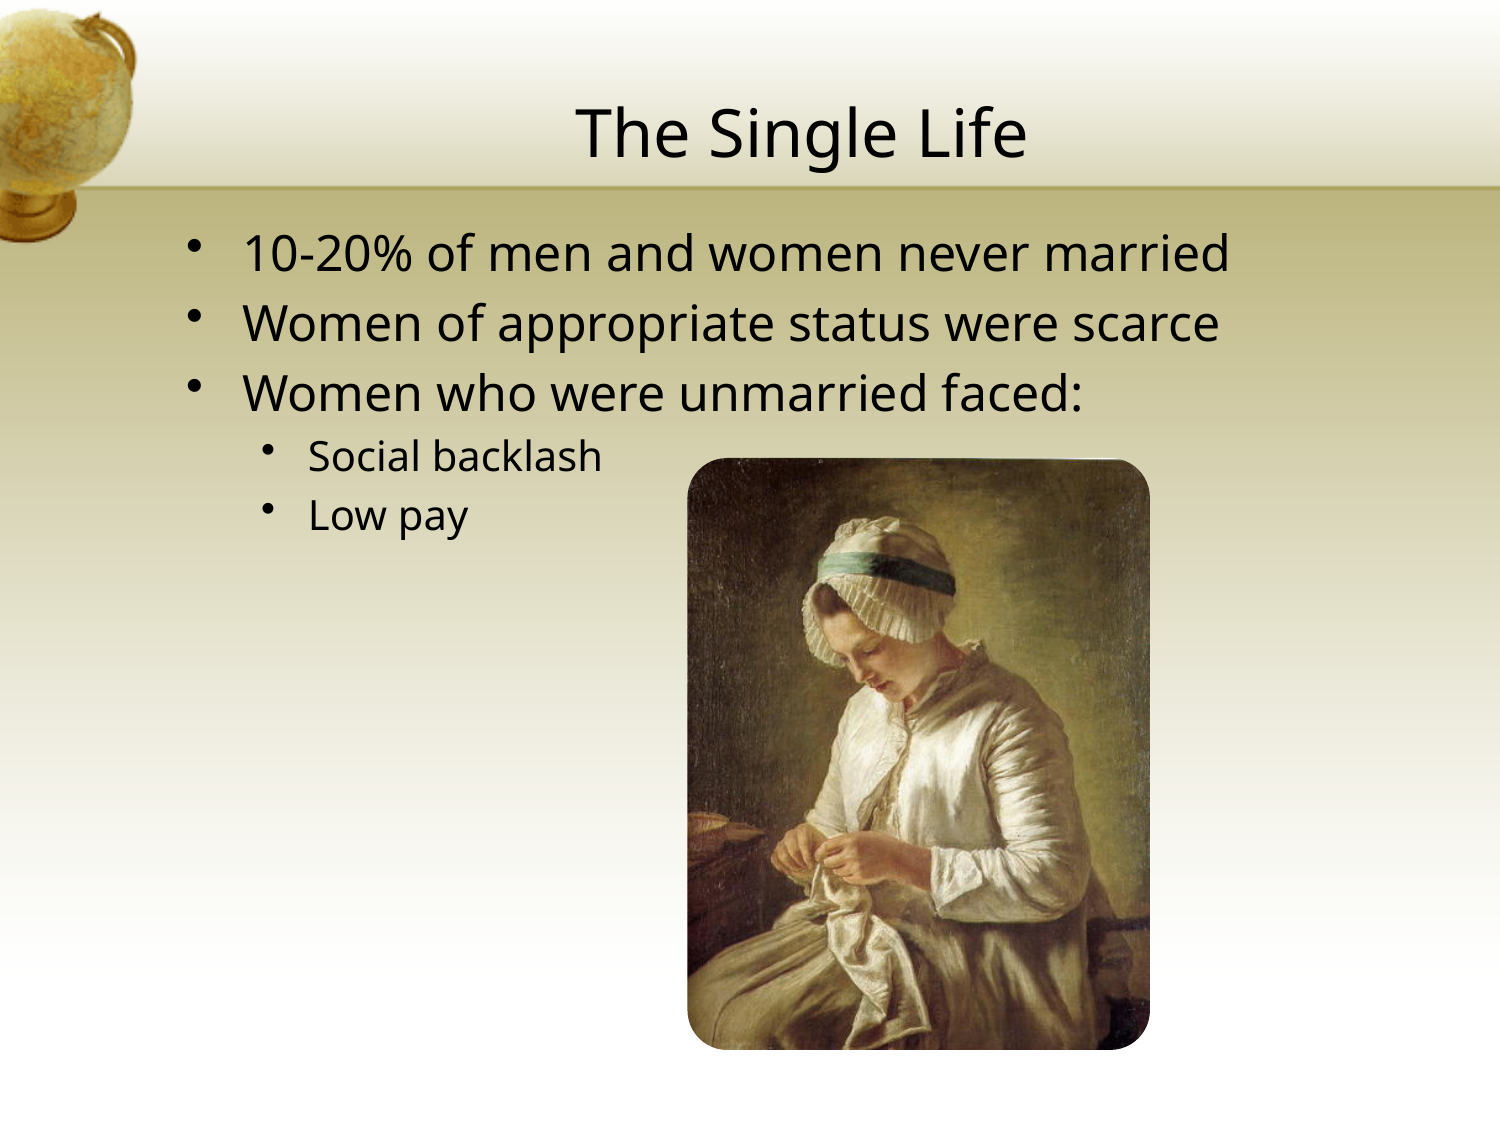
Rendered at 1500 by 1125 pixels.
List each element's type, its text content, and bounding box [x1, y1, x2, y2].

list 10-20% of men and women never married Women of appropriate status were scarce Women who were unmarried faced: Social backlash Low pay [170, 213, 1438, 1018]
picture [0, 0, 1500, 1125]
title The Single Life [170, 36, 1436, 179]
